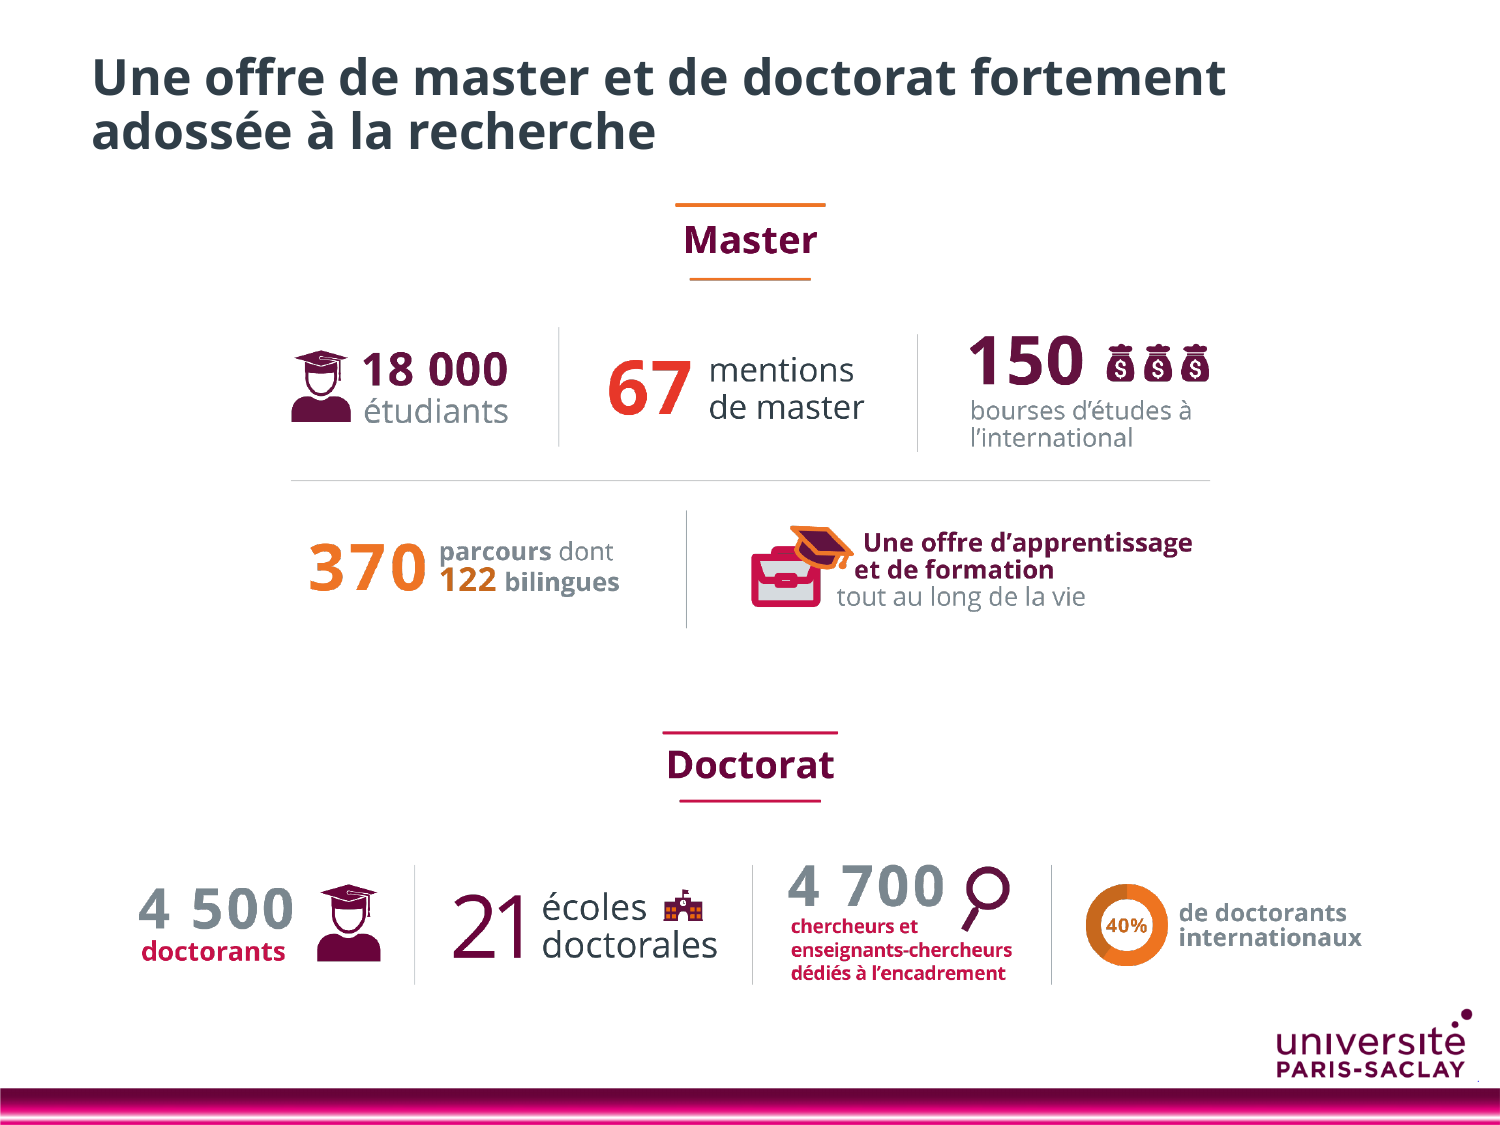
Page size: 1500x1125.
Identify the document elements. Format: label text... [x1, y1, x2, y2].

picture [2, 1089, 1499, 1124]
picture [137, 203, 1363, 985]
picture [1268, 1007, 1479, 1082]
title Une offre de master et de doctorat fortement adossée à la recherche [76, 45, 1329, 177]
